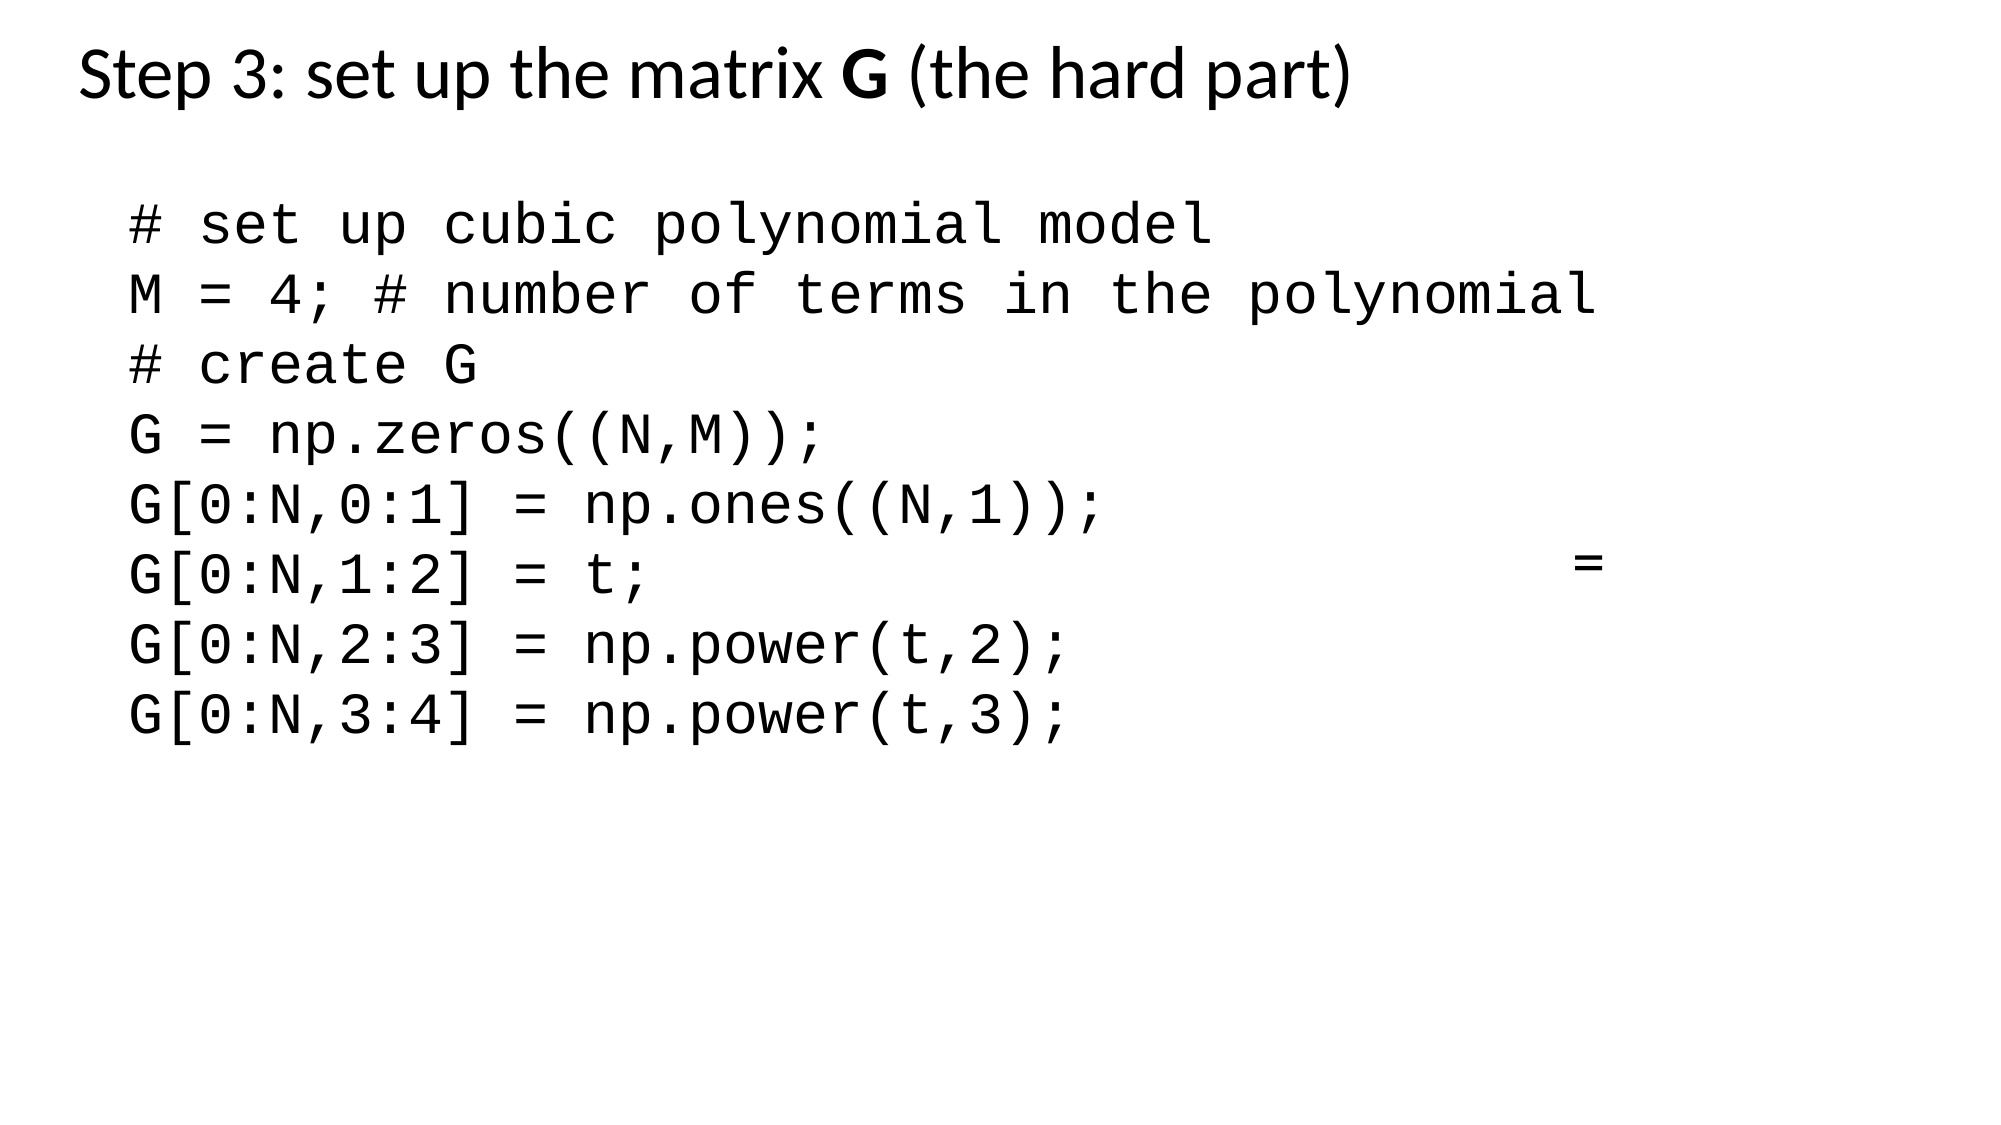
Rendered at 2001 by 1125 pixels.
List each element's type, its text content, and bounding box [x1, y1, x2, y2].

text_box # set up cubic polynomial model M = 4; # number of terms in the polynomial # create G G = np.zeros((N,M)); G[0:N,0:1] = np.ones((N,1)); G[0:N,1:2] = t; G[0:N,2:3] = np.power(t,2); G[0:N,3:4] = np.power(t,3); [113, 177, 1887, 753]
text_box Step 3: set up the matrix G (the hard part) [63, 16, 1696, 122]
